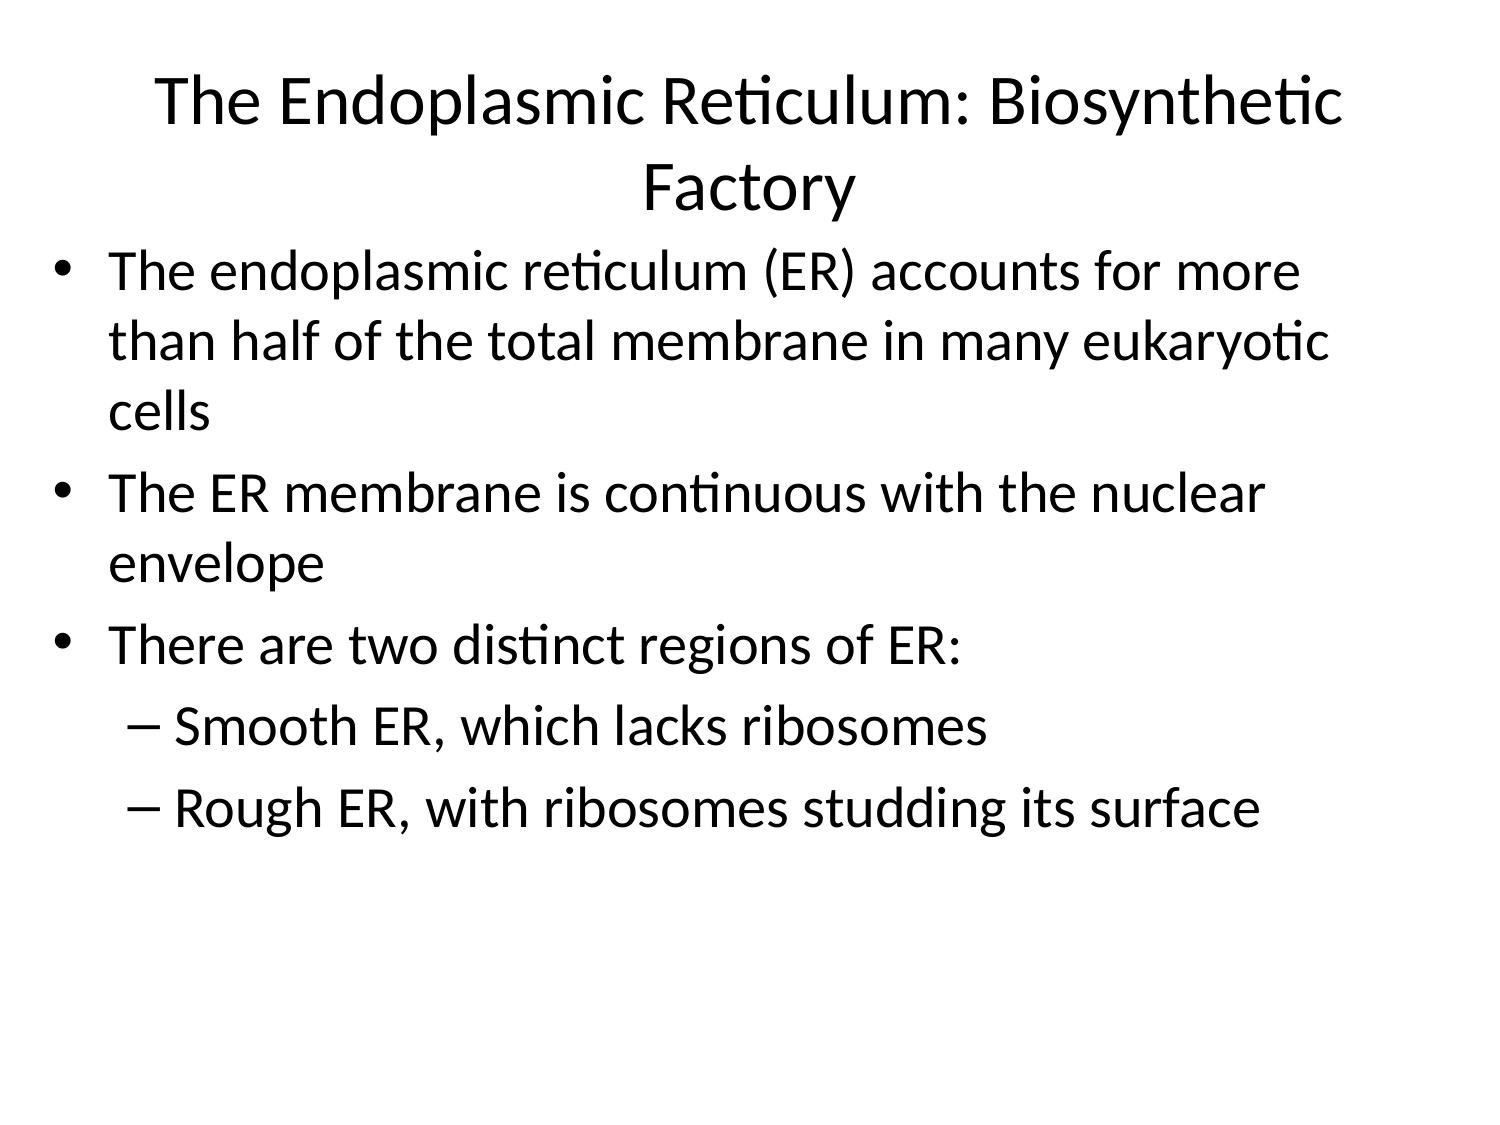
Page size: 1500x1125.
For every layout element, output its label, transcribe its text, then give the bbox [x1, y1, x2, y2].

title The Endoplasmic Reticulum: Biosynthetic Factory [75, 45, 1425, 224]
list The endoplasmic reticulum (ER) accounts for more than half of the total membrane in many eukaryotic cells The ER membrane is continuous with the nuclear envelope There are two distinct regions of ER: Smooth ER, which lacks ribosomes Rough ER, with ribosomes studding its surface [37, 224, 1438, 997]
